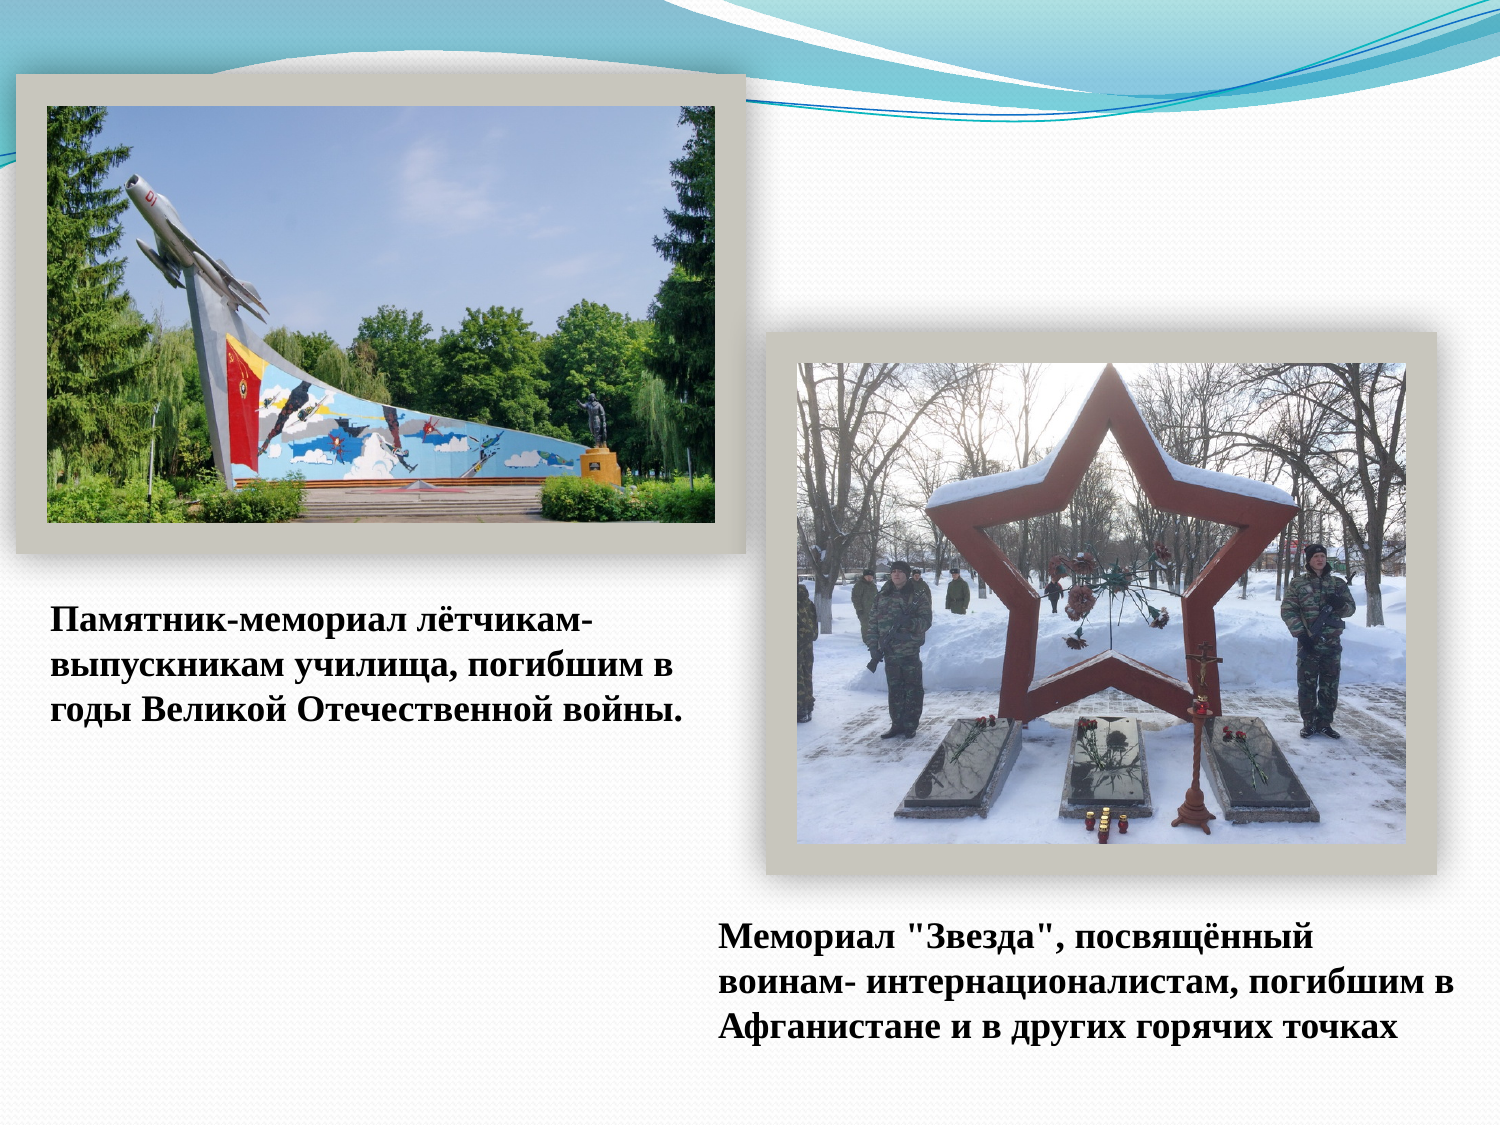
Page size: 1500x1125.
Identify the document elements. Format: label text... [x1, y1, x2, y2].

text_box Памятник-мемориал лётчикам-выпускникам училища, погибшим в годы Великой Отечественной войны. [35, 586, 739, 737]
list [46, 105, 716, 524]
picture [796, 362, 1407, 844]
text_box Мемориал "Звезда", посвящённый воинам- интернационалистам, погибшим в Афганистане и в других горячих точках [703, 903, 1477, 1054]
